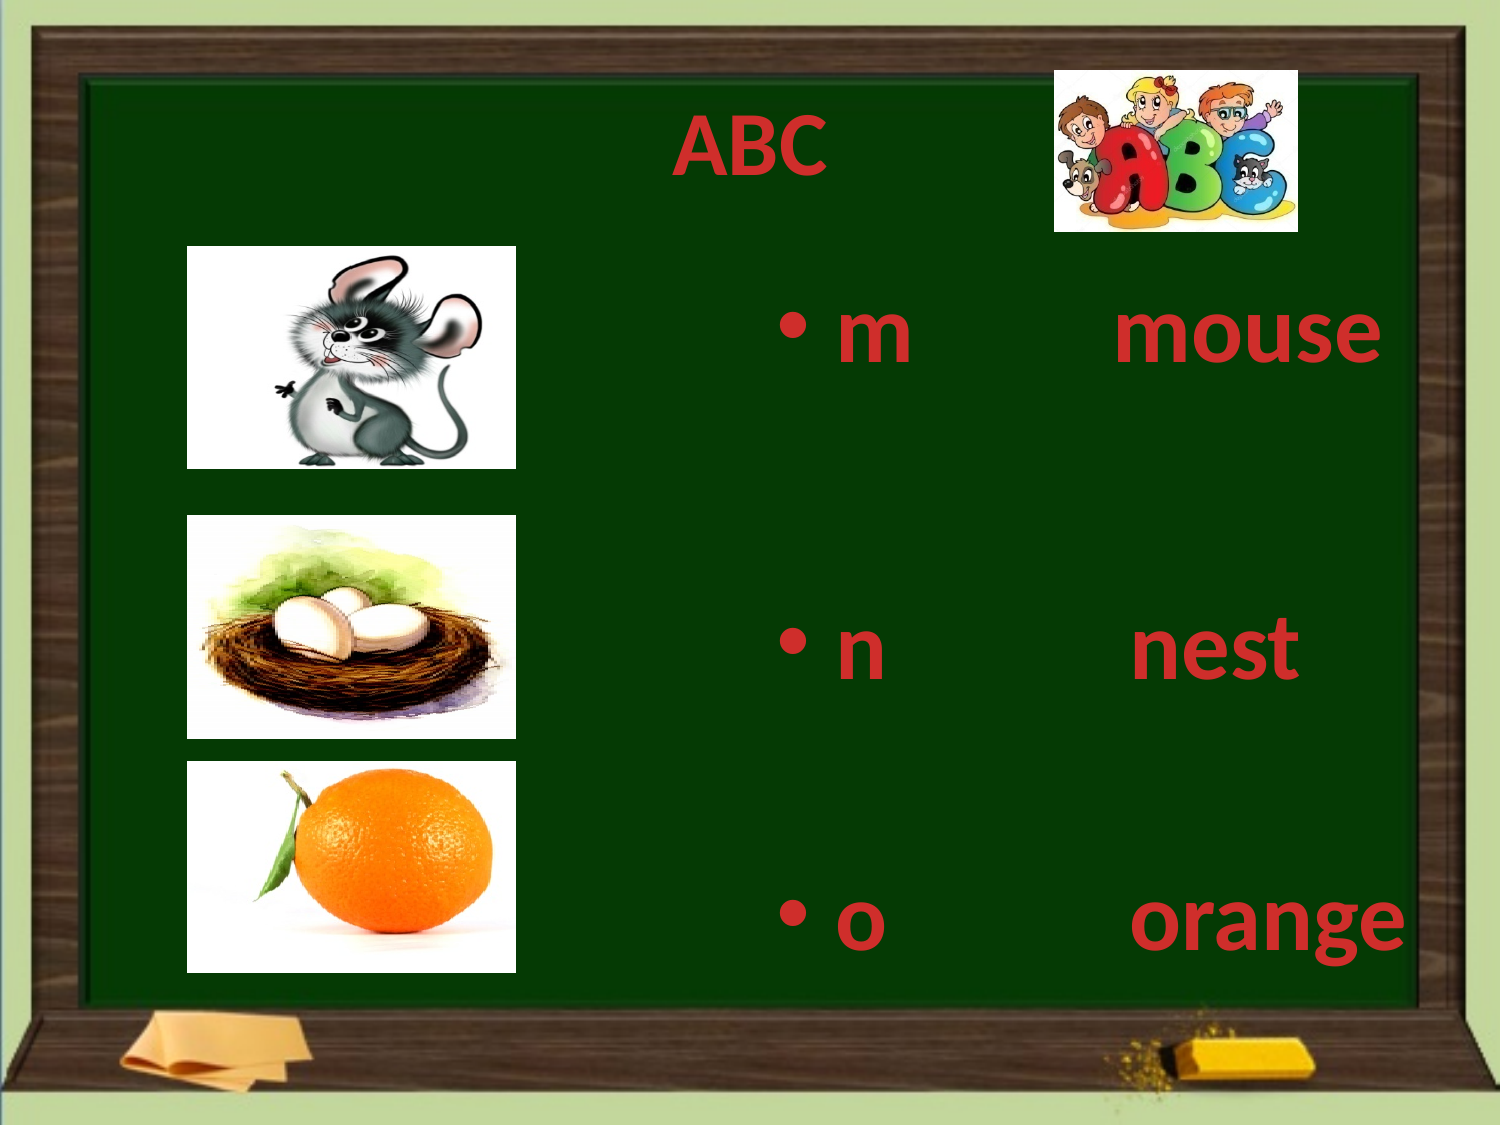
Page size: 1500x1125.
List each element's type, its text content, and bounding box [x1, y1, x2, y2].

picture [0, 0, 1500, 1125]
title ABC [75, 45, 1425, 233]
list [187, 245, 516, 470]
list m mouse n nest o orange [761, 257, 1425, 1001]
